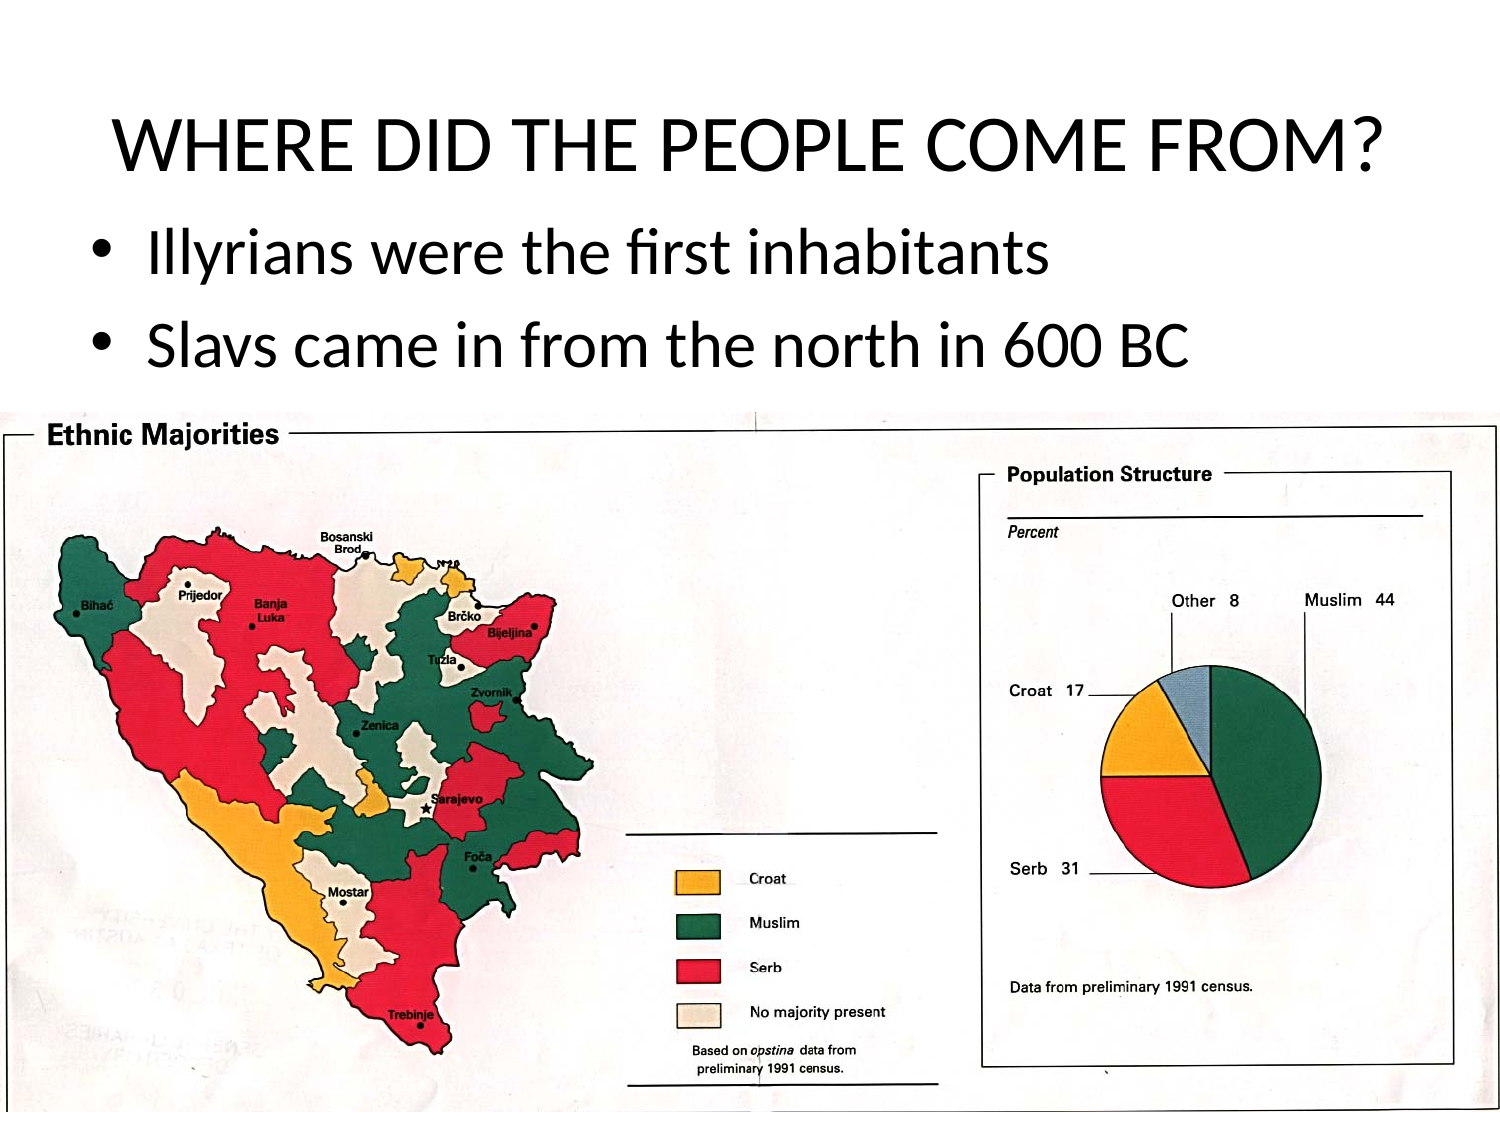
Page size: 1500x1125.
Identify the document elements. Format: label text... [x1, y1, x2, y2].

list Illyrians were the first inhabitants Slavs came in from the north in 600 BC [75, 200, 1425, 410]
picture [0, 412, 1500, 1112]
title WHERE DID THE PEOPLE COME FROM? [75, 45, 1425, 200]
